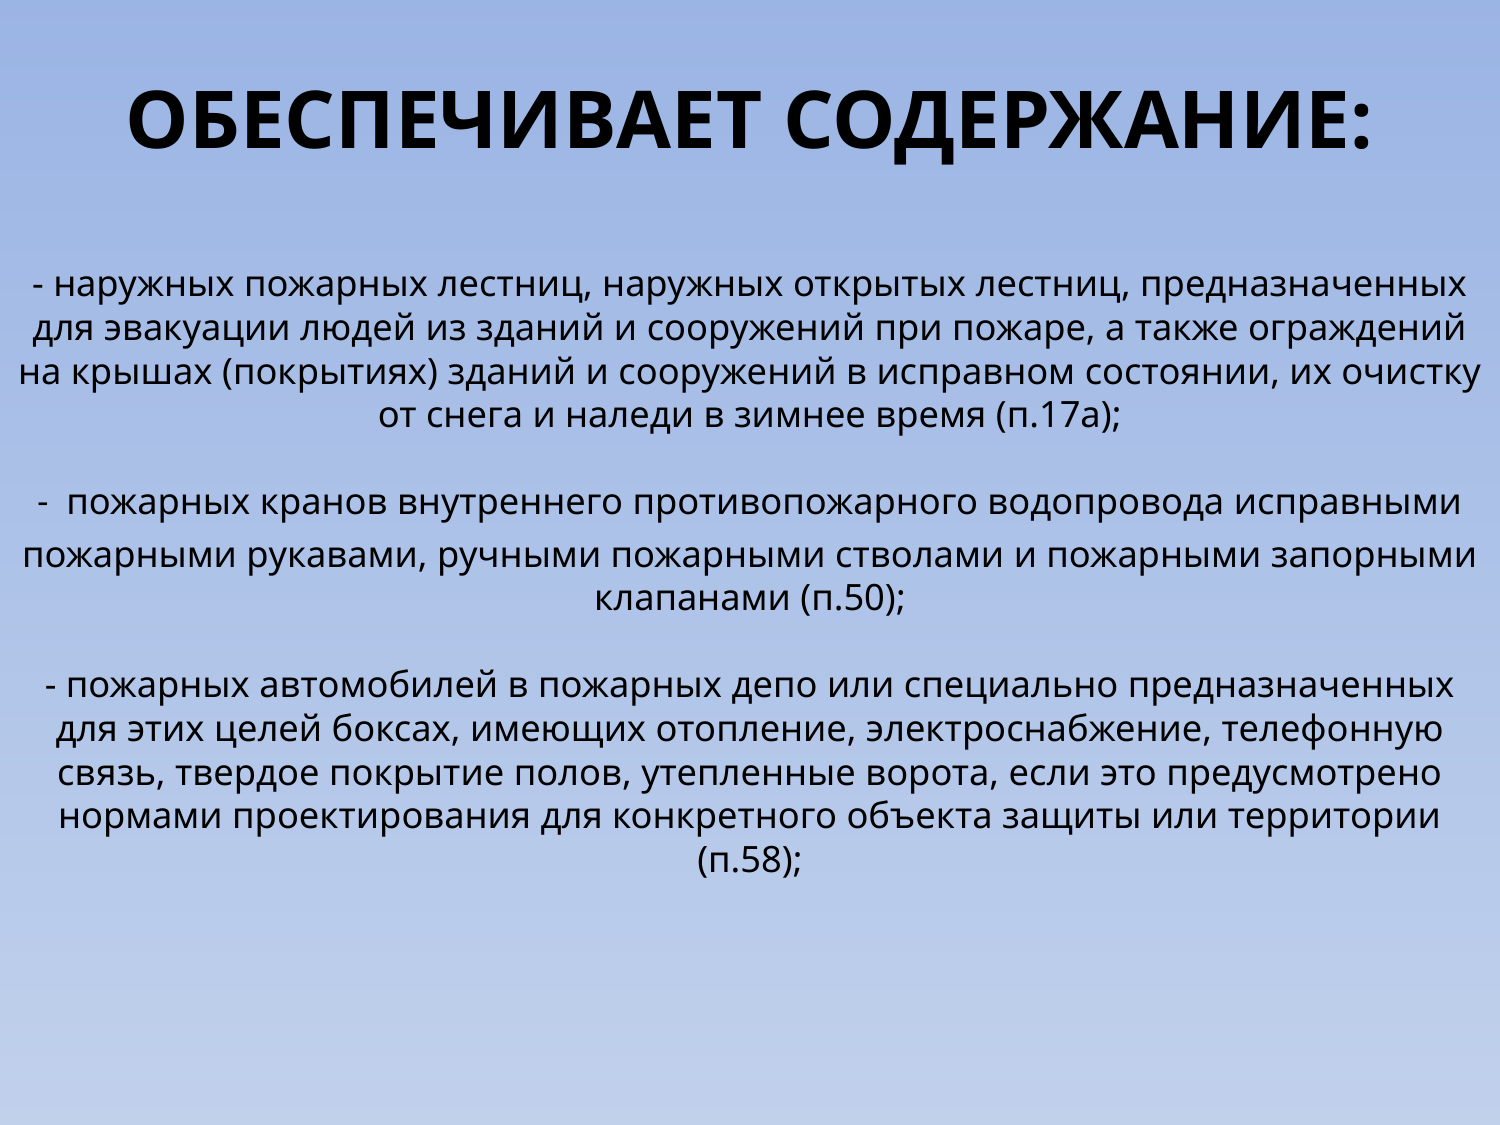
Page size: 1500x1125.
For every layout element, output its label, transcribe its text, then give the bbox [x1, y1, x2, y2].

title ОБЕСПЕЧИВАЕТ СОДЕРЖАНИЕ: - наружных пожарных лестниц, наружных открытых лестниц, предназначенных для эвакуации людей из зданий и сооружений при пожаре, а также ограждений на крышах (покрытиях) зданий и сооружений в исправном состоянии, их очистку от снега и наледи в зимнее время (п.17а); - пожарных кранов внутреннего противопожарного водопровода исправными пожарными рукавами, ручными пожарными стволами и пожарными запорными клапанами (п.50); - пожарных автомобилей в пожарных депо или специально предназначенных для этих целей боксах, имеющих отопление, электроснабжение, телефонную связь, твердое покрытие полов, утепленные ворота, если это предусмотрено нормами проектирования для конкретного объекта защиты или территории (п.58); [0, 58, 1500, 1125]
